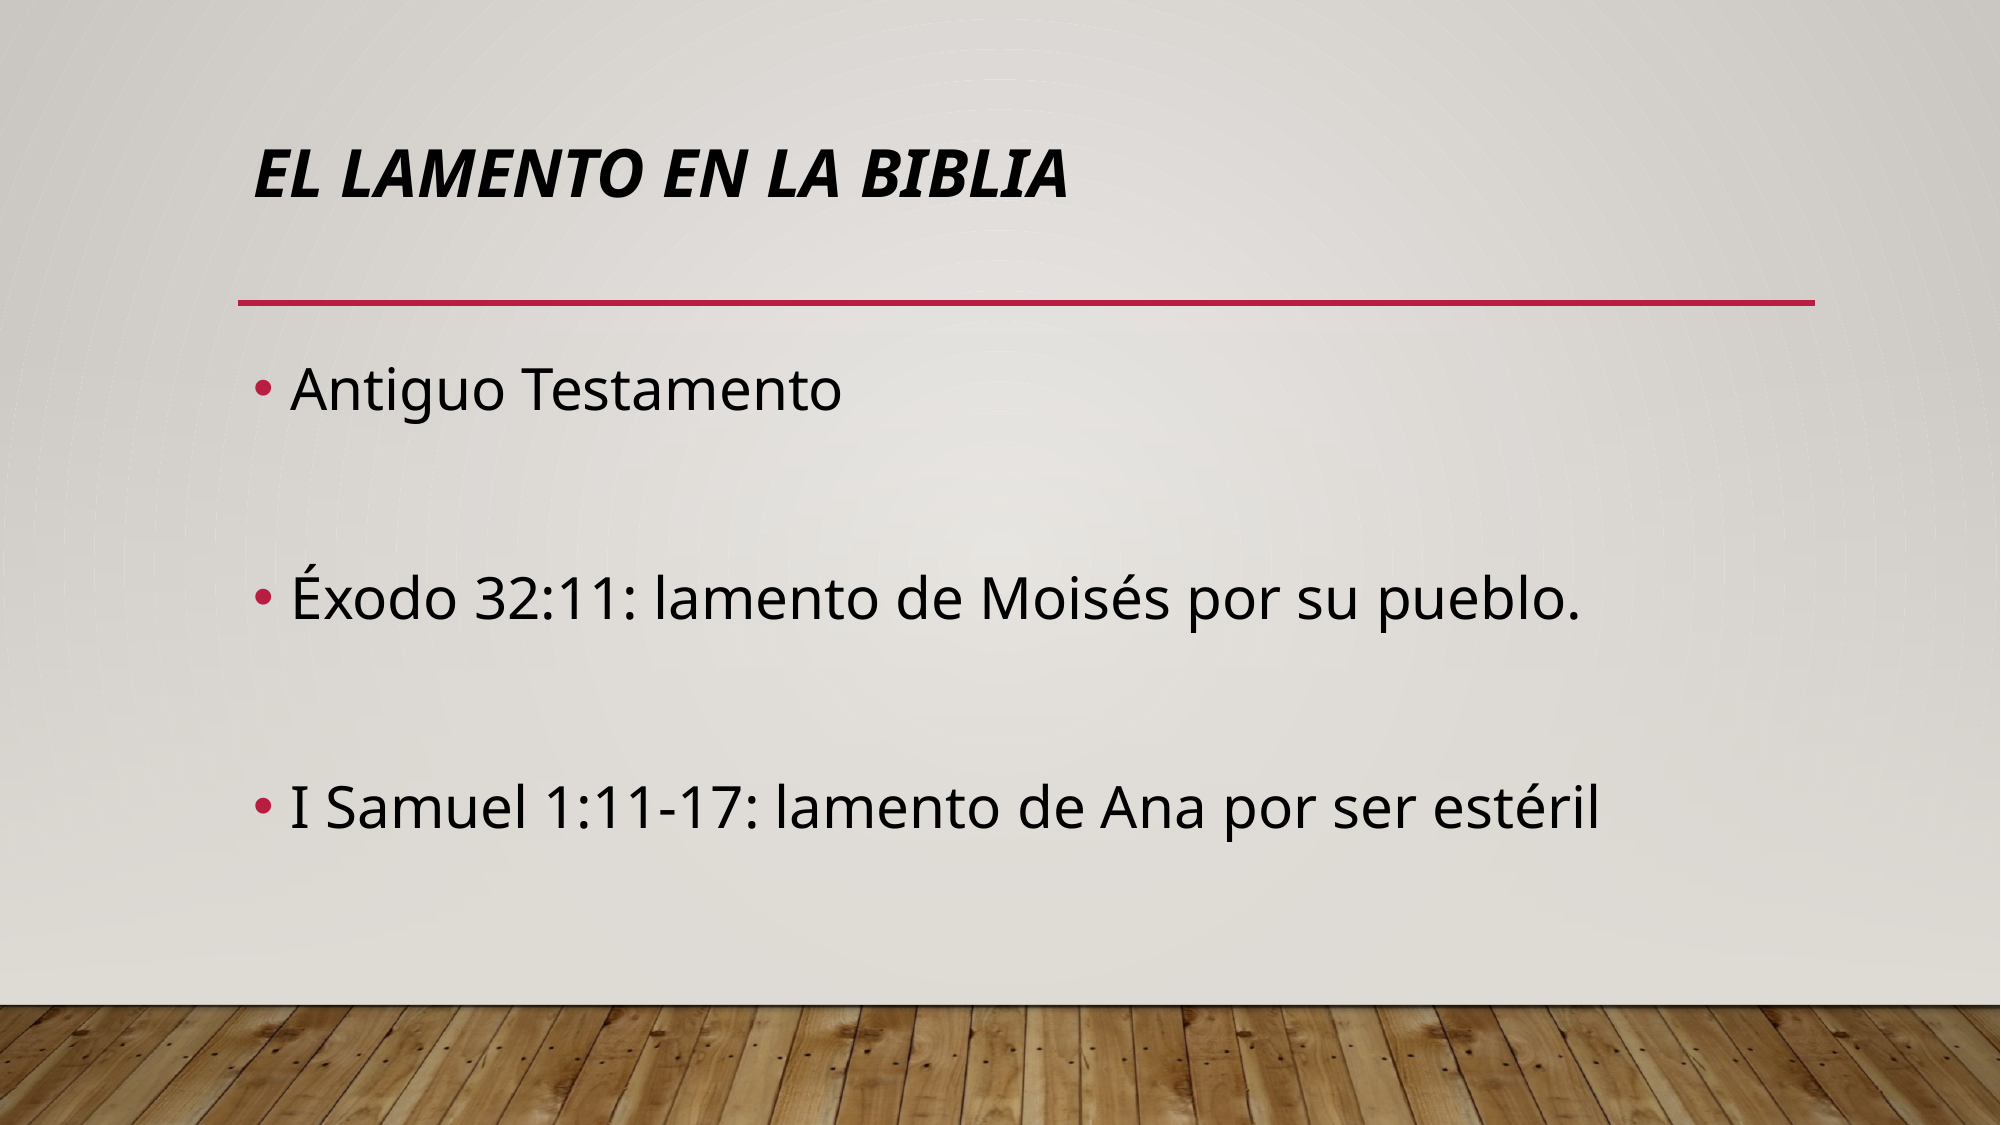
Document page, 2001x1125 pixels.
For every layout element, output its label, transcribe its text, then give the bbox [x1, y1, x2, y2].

list Antiguo Testamento Éxodo 32:11: lamento de Moisés por su pueblo. I Samuel 1:11-17: lamento de Ana por ser estéril [238, 330, 1814, 897]
picture [0, 1005, 2000, 1125]
title El lamento en la Biblia [238, 131, 1814, 305]
